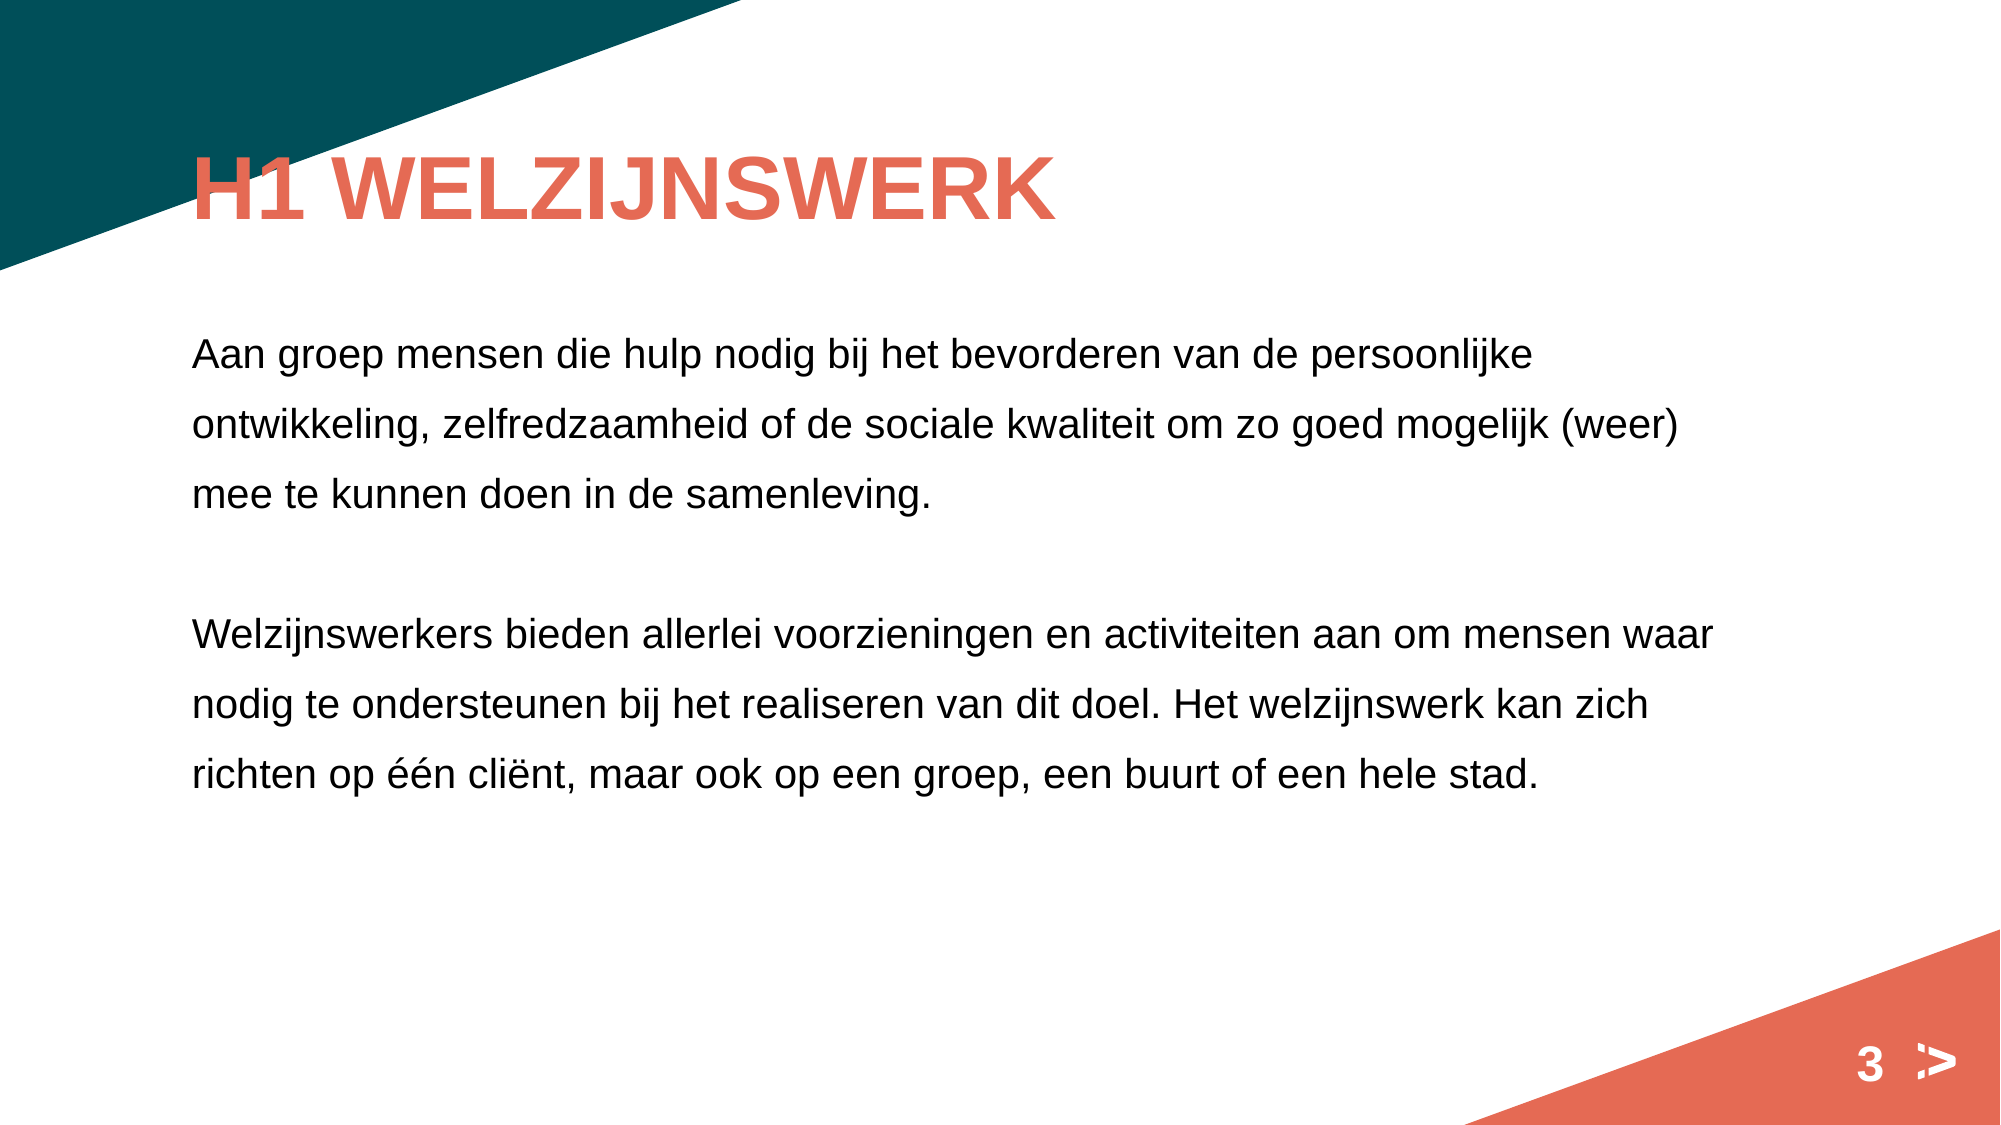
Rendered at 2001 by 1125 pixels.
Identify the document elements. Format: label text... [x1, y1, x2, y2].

title H1 welzijnswerk [191, 147, 1746, 238]
slide_number 3 [1772, 1030, 1885, 1091]
list Aan groep mensen die hulp nodig bij het bevorderen van de persoonlijke ontwikkeling, zelfredzaamheid of de sociale kwaliteit om zo goed mogelijk (weer) mee te kunnen doen in de samenleving. Welzijnswerkers bieden allerlei voorzieningen en activiteiten aan om mensen waar nodig te ondersteunen bij het realiseren van dit doel. Het welzijnswerk kan zich richten op één cliënt, maar ook op een groep, een buurt of een hele stad. [191, 307, 1746, 911]
